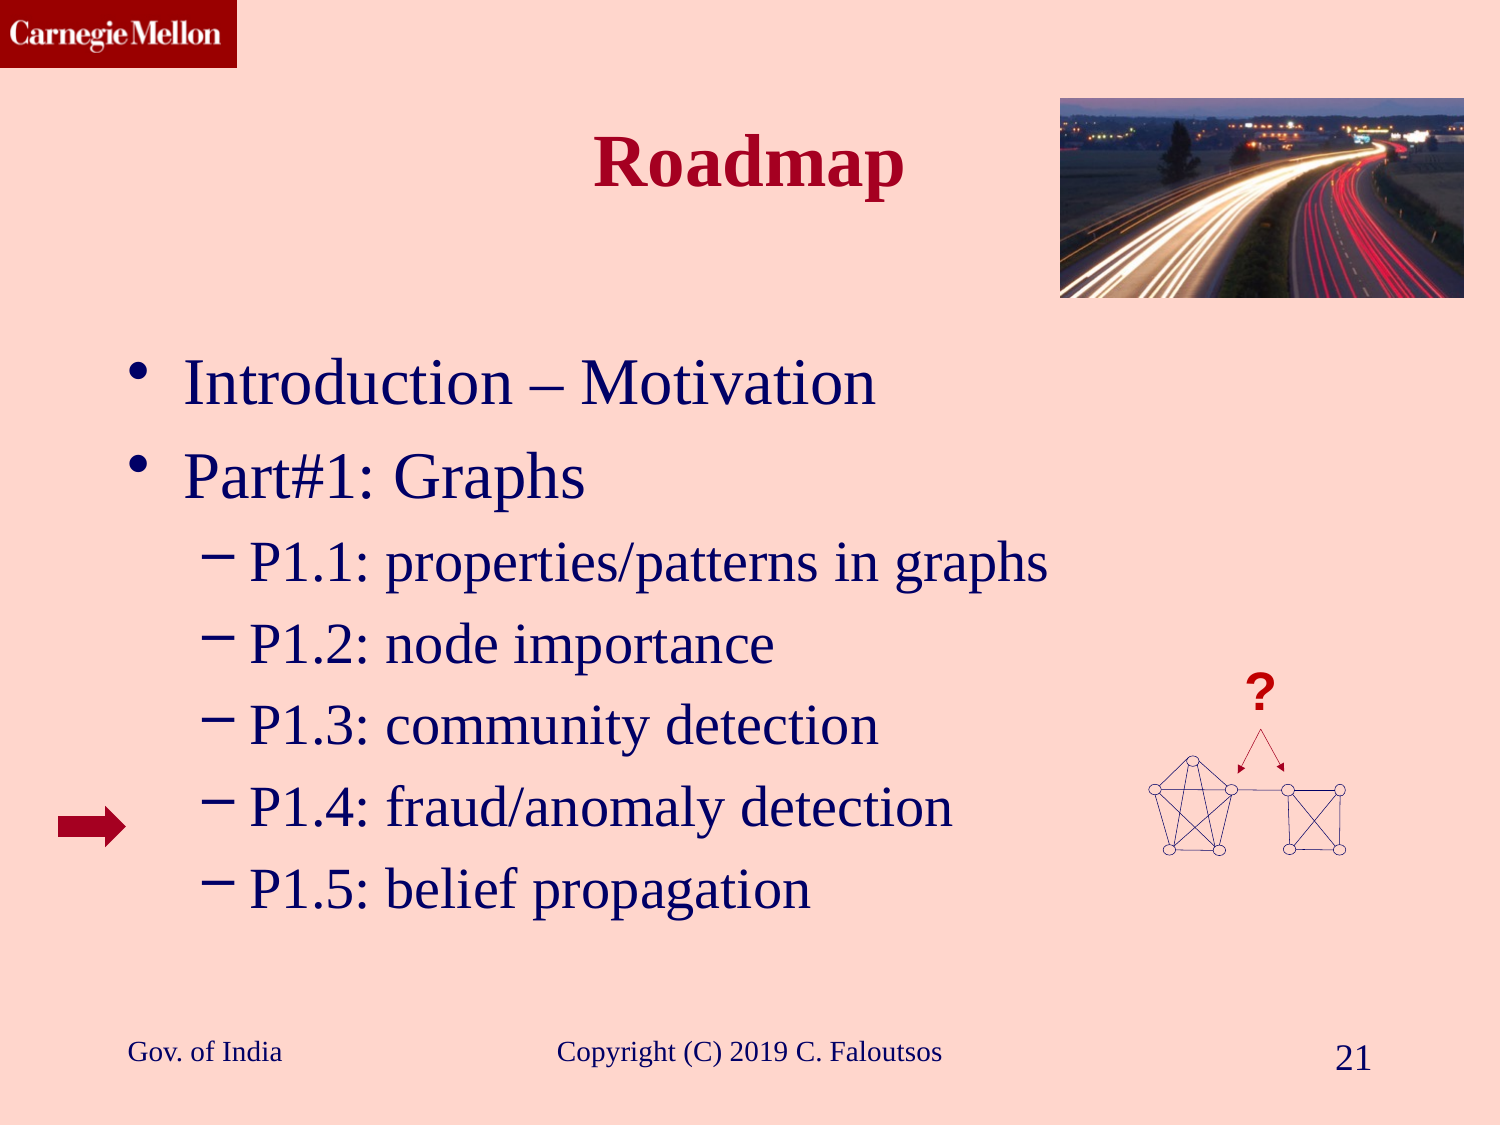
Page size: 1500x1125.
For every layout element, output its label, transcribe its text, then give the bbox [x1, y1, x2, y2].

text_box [1260, 729, 1285, 772]
slide_number Gov. of India [112, 1024, 426, 1101]
footer Copyright (C) 2019 C. Faloutsos [512, 1024, 988, 1101]
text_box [1237, 729, 1259, 774]
picture [0, 0, 237, 68]
text_box ? [1229, 649, 1293, 729]
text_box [1148, 755, 1346, 856]
list Introduction – Motivation Part#1: Graphs P1.1: properties/patterns in graphs P1.2: node importance P1.3: community detection P1.4: fraud/anomaly detection P1.5: belief propagation [112, 237, 1388, 1001]
title Roadmap [112, 99, 1058, 213]
slide_number 21 [1074, 1024, 1388, 1101]
picture [1060, 98, 1464, 299]
text_box [58, 805, 126, 848]
